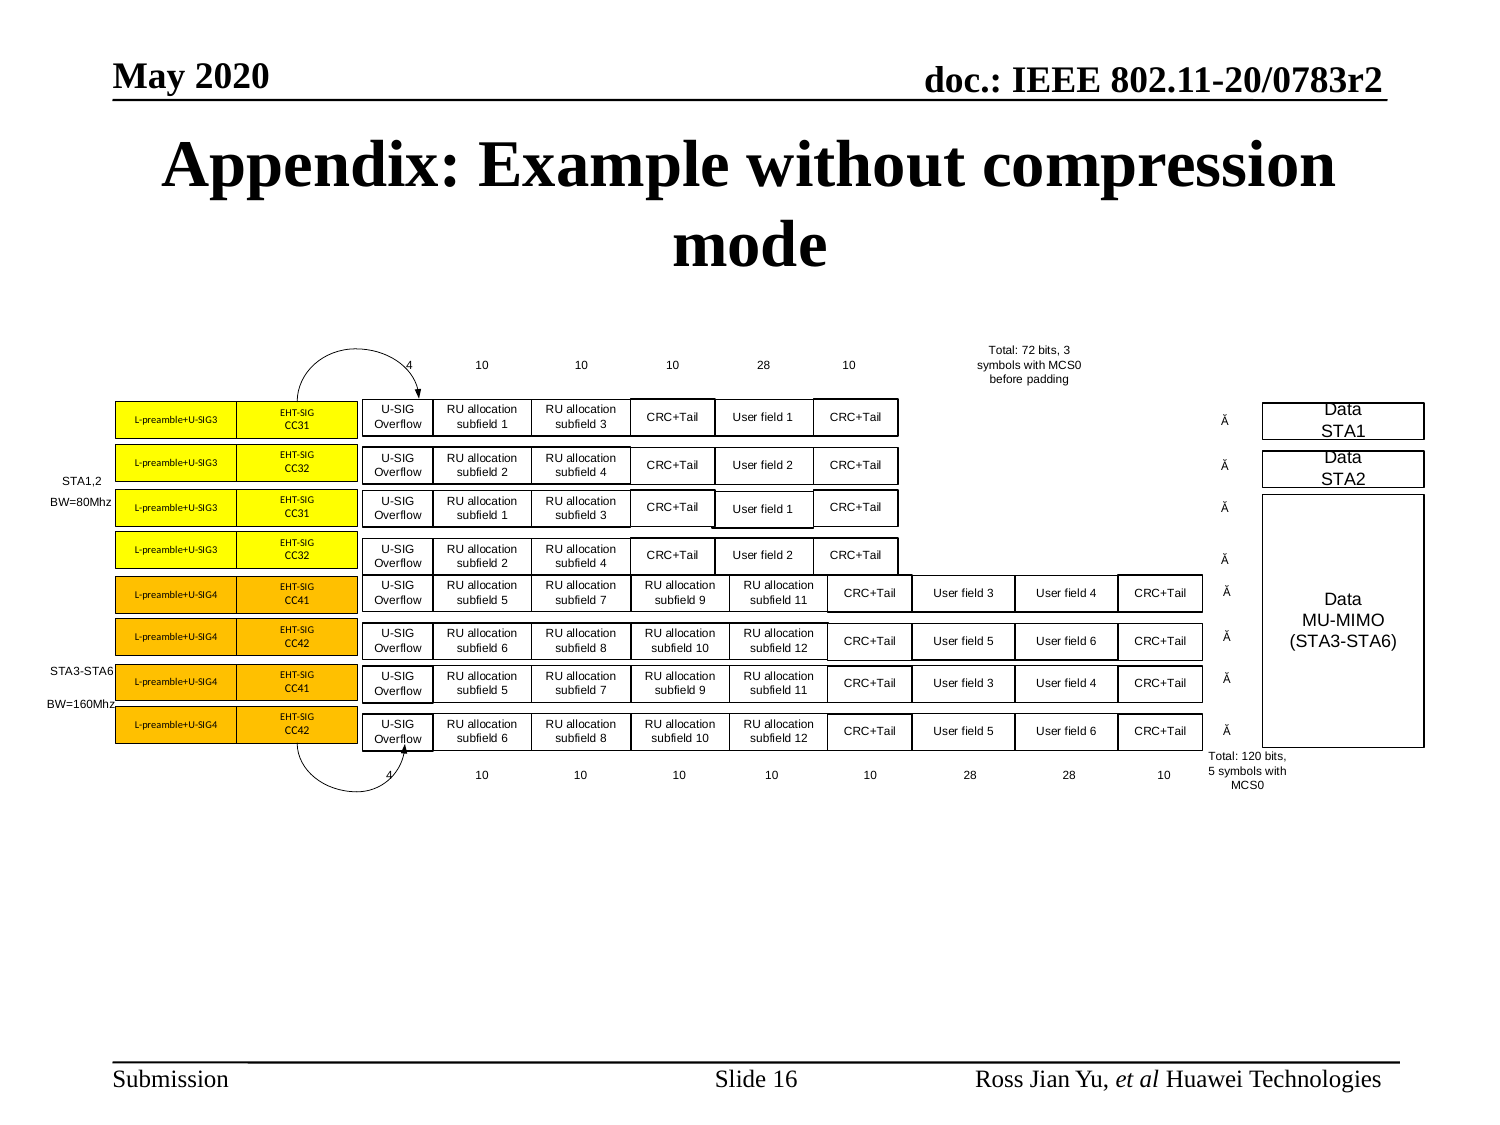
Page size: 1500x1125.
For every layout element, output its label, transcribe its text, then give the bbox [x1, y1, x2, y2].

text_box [37, 337, 1426, 805]
slide_number Slide 16 [712, 1061, 800, 1093]
title Appendix: Example without compression mode [112, 112, 1388, 288]
